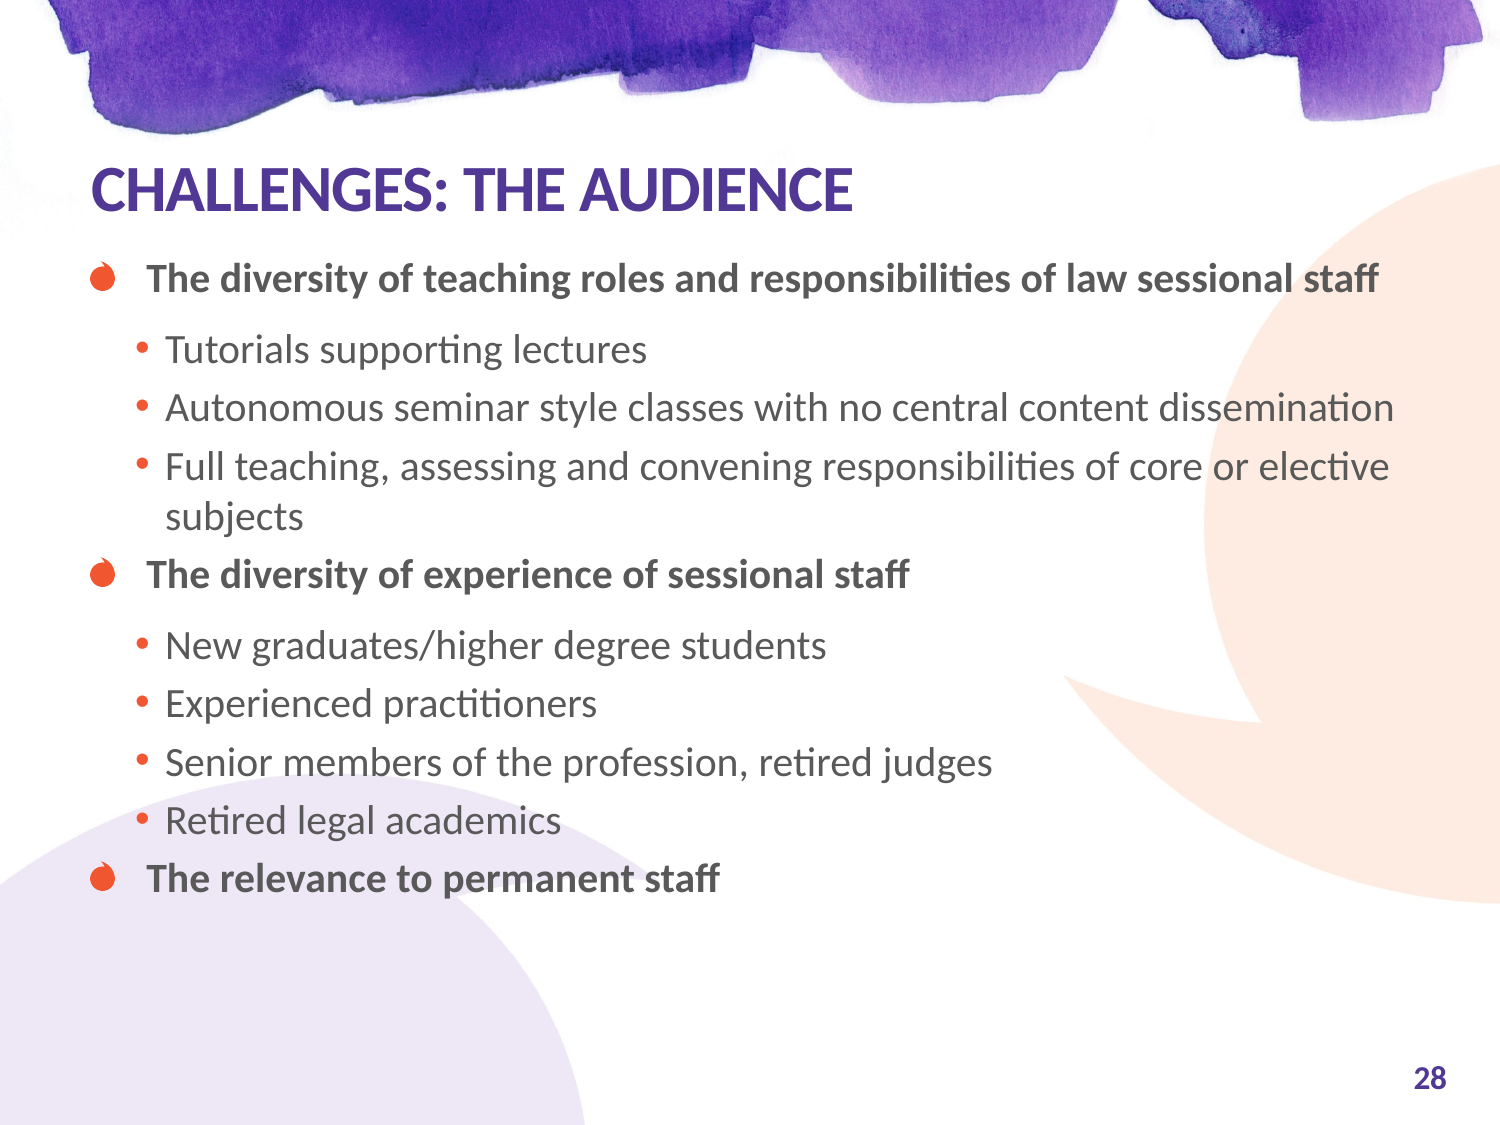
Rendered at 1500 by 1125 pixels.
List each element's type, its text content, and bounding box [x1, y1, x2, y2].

slide_number 28 [1246, 1046, 1462, 1107]
title Challenges: the audience [76, 137, 1424, 232]
list The diversity of teaching roles and responsibilities of law sessional staff Tutorials supporting lectures Autonomous seminar style classes with no central content dissemination Full teaching, assessing and convening responsibilities of core or elective subjects The diversity of experience of sessional staff New graduates/higher degree students Experienced practitioners Senior members of the profession, retired judges Retired legal academics The relevance to permanent staff [75, 243, 1424, 1005]
picture [0, 0, 1500, 1125]
